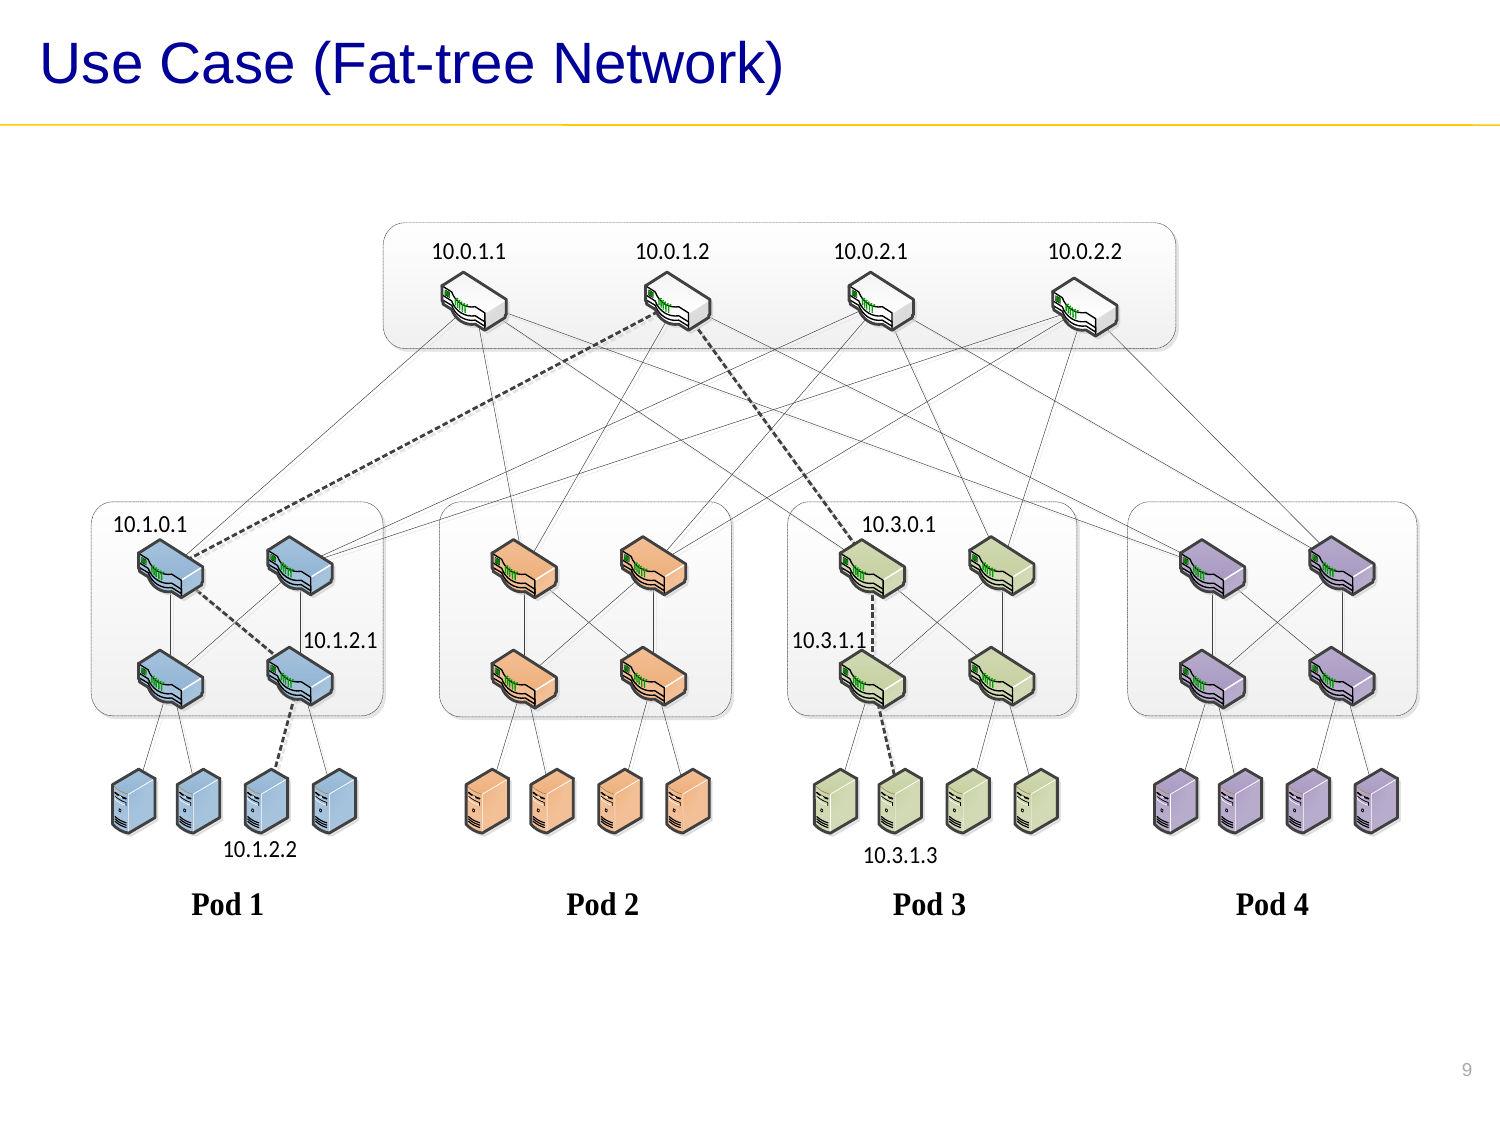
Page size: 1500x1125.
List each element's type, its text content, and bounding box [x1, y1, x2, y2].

title Use Case (Fat-tree Network) [24, 23, 1288, 106]
slide_number 9 [1446, 1049, 1500, 1088]
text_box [88, 219, 1423, 953]
